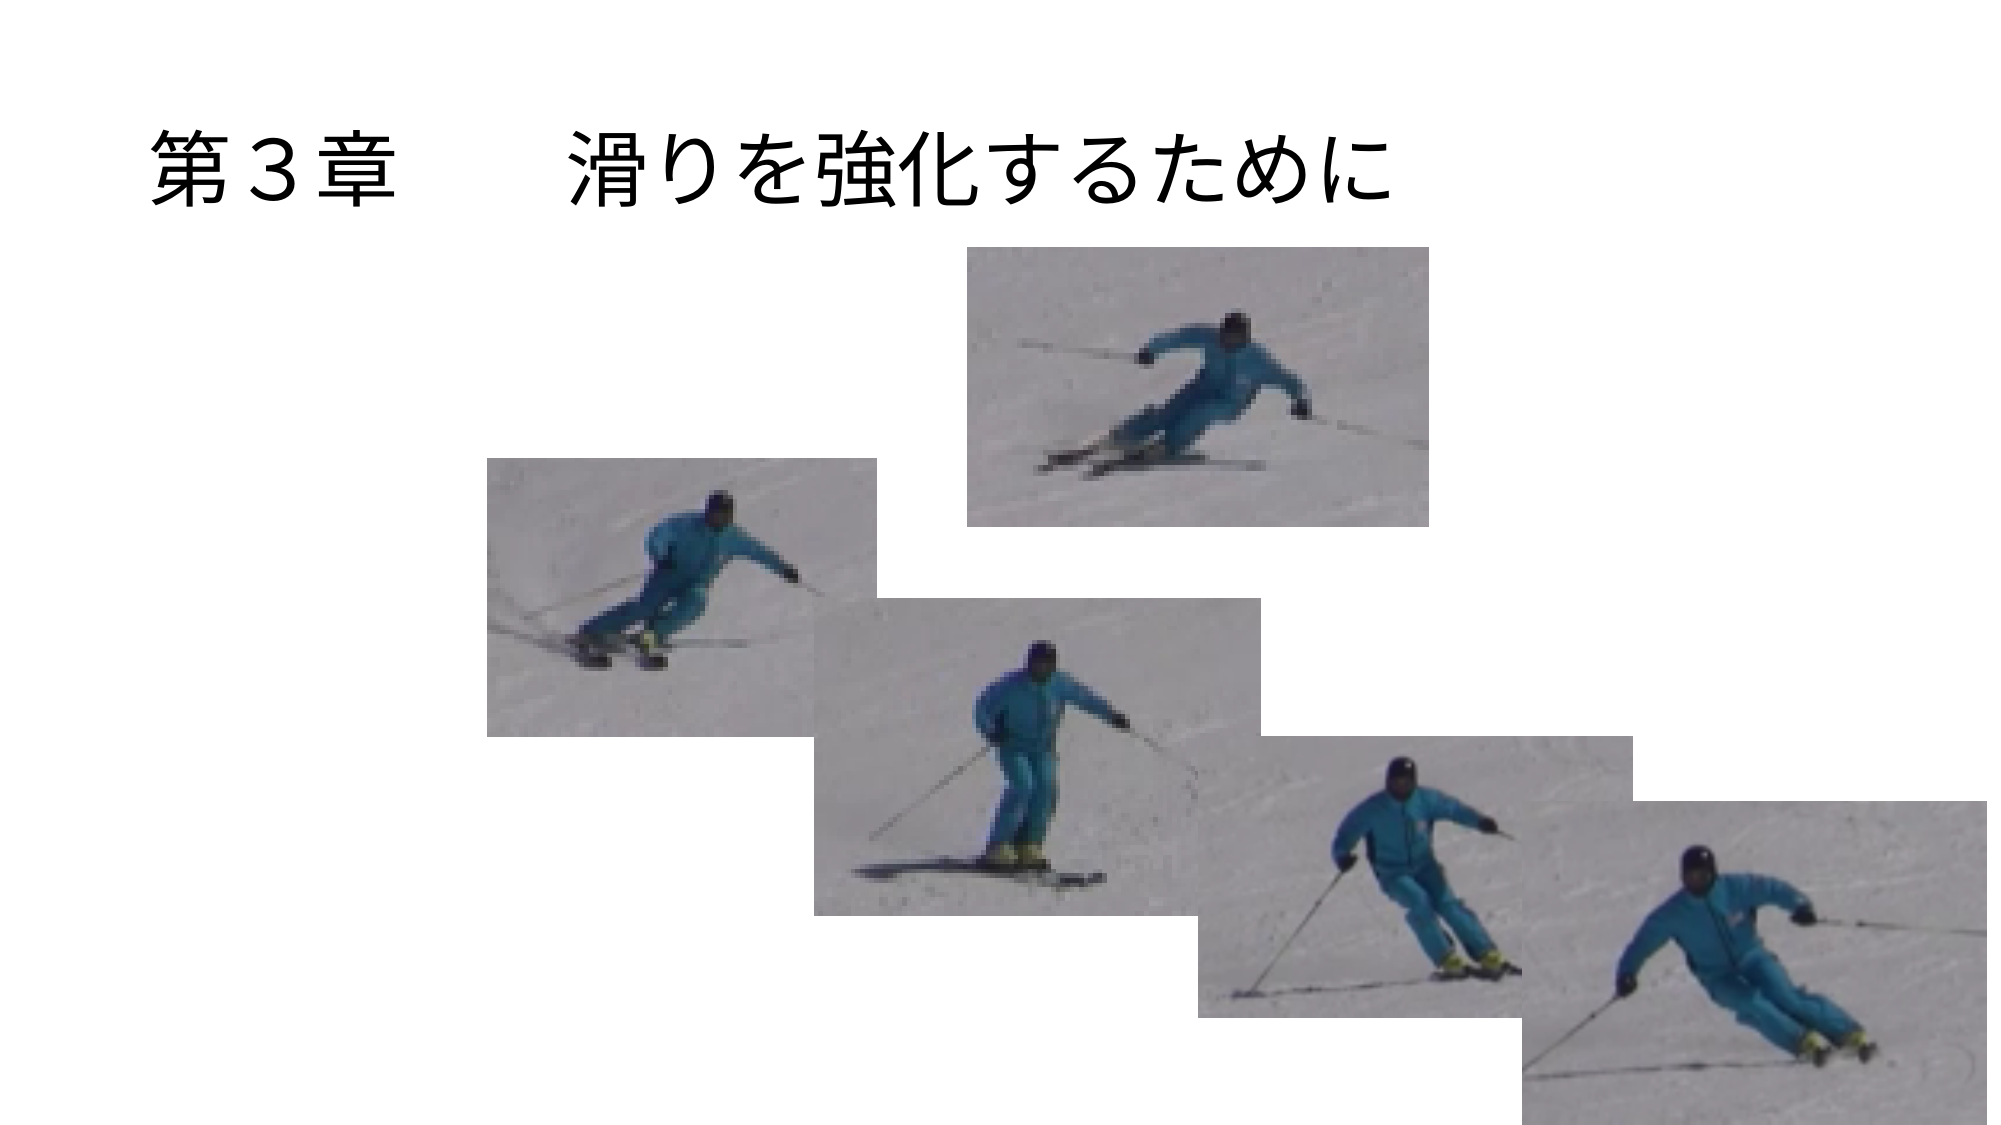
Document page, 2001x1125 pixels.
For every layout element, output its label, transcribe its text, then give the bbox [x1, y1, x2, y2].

title 第３章 滑りを強化するために [134, 63, 1937, 284]
picture [487, 458, 1987, 1125]
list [967, 247, 1429, 527]
